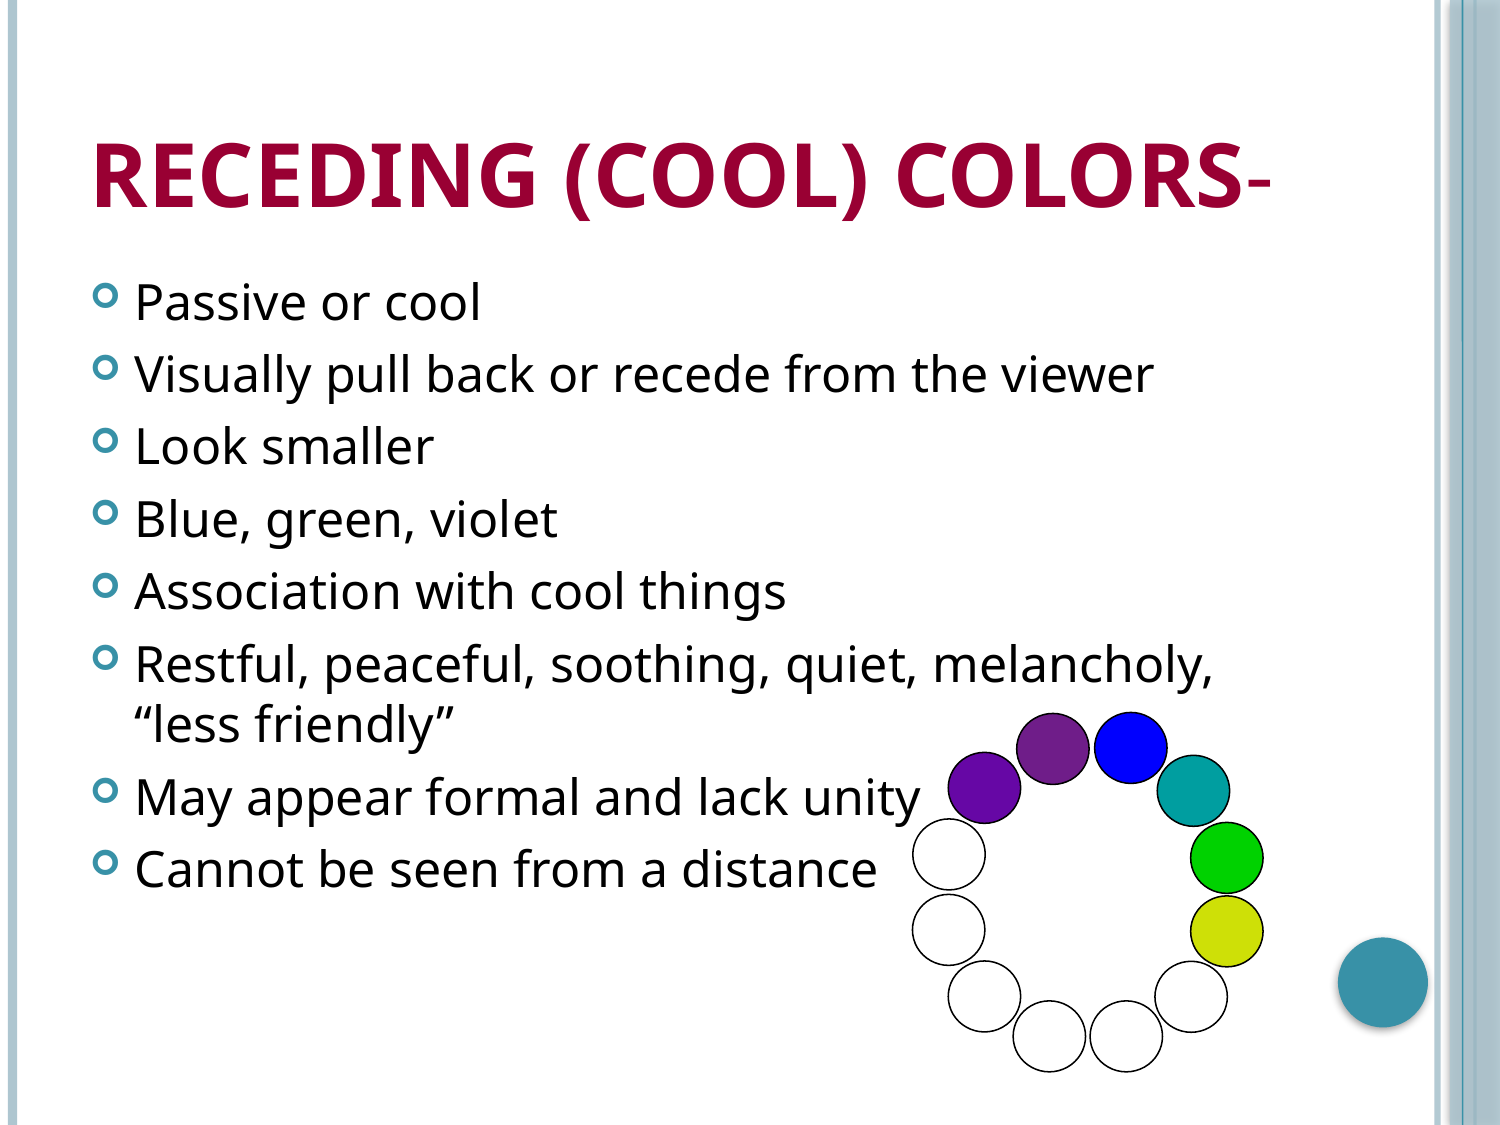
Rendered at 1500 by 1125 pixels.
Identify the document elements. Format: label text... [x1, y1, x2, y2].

list Passive or cool Visually pull back or recede from the viewer Look smaller Blue, green, violet Association with cool things Restful, peaceful, soothing, quiet, melancholy, “less friendly” May appear formal and lack unity Cannot be seen from a distance [75, 262, 1300, 1062]
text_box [911, 711, 1264, 1073]
title Receding (cool) colors- [75, 45, 1300, 233]
